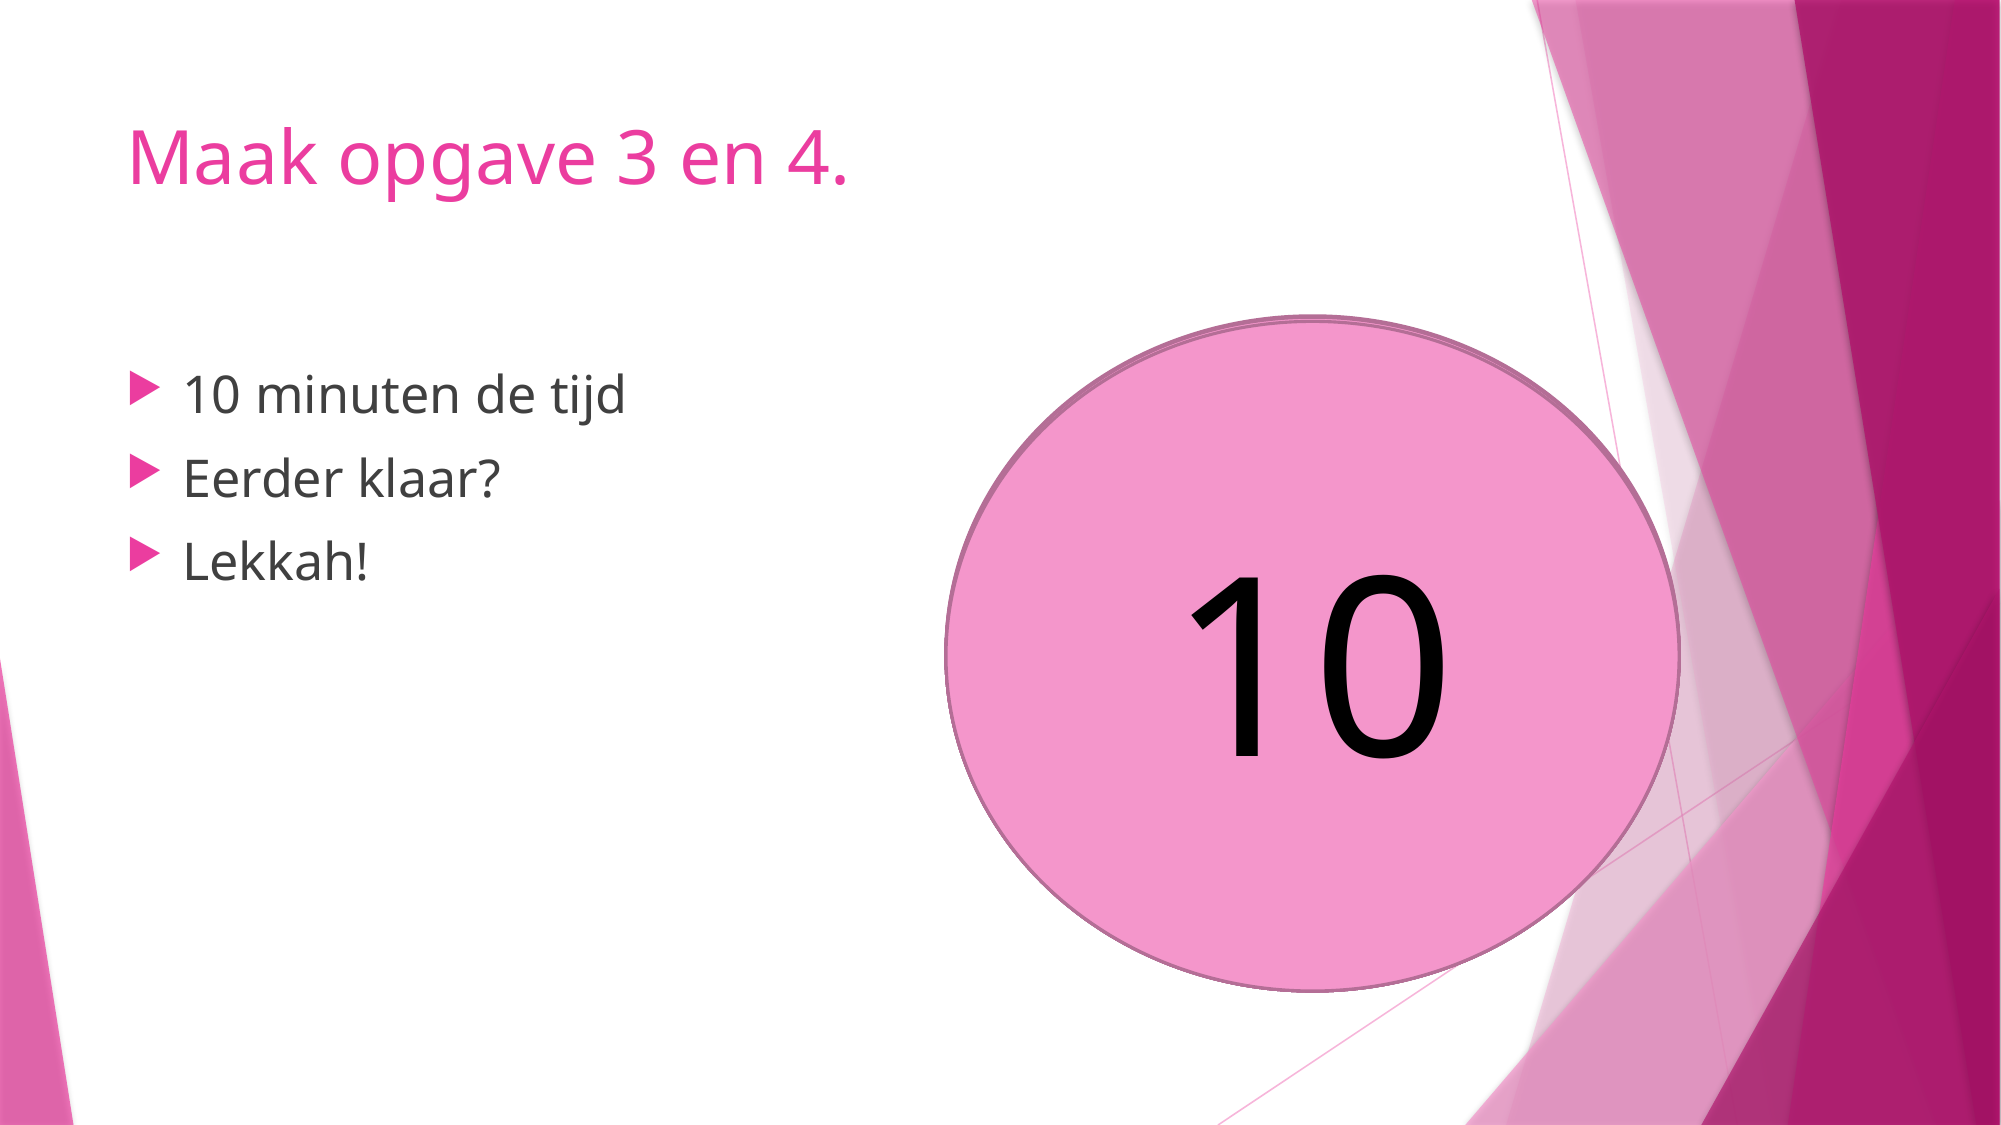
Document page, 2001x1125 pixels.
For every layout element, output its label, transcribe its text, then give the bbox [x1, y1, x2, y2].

text_box 10 [944, 319, 1681, 993]
text_box 9 [949, 315, 1674, 597]
title Maak opgave 3 en 4. [111, 101, 1522, 319]
list 10 minuten de tijd Eerder klaar? Lekkah! [111, 354, 774, 992]
